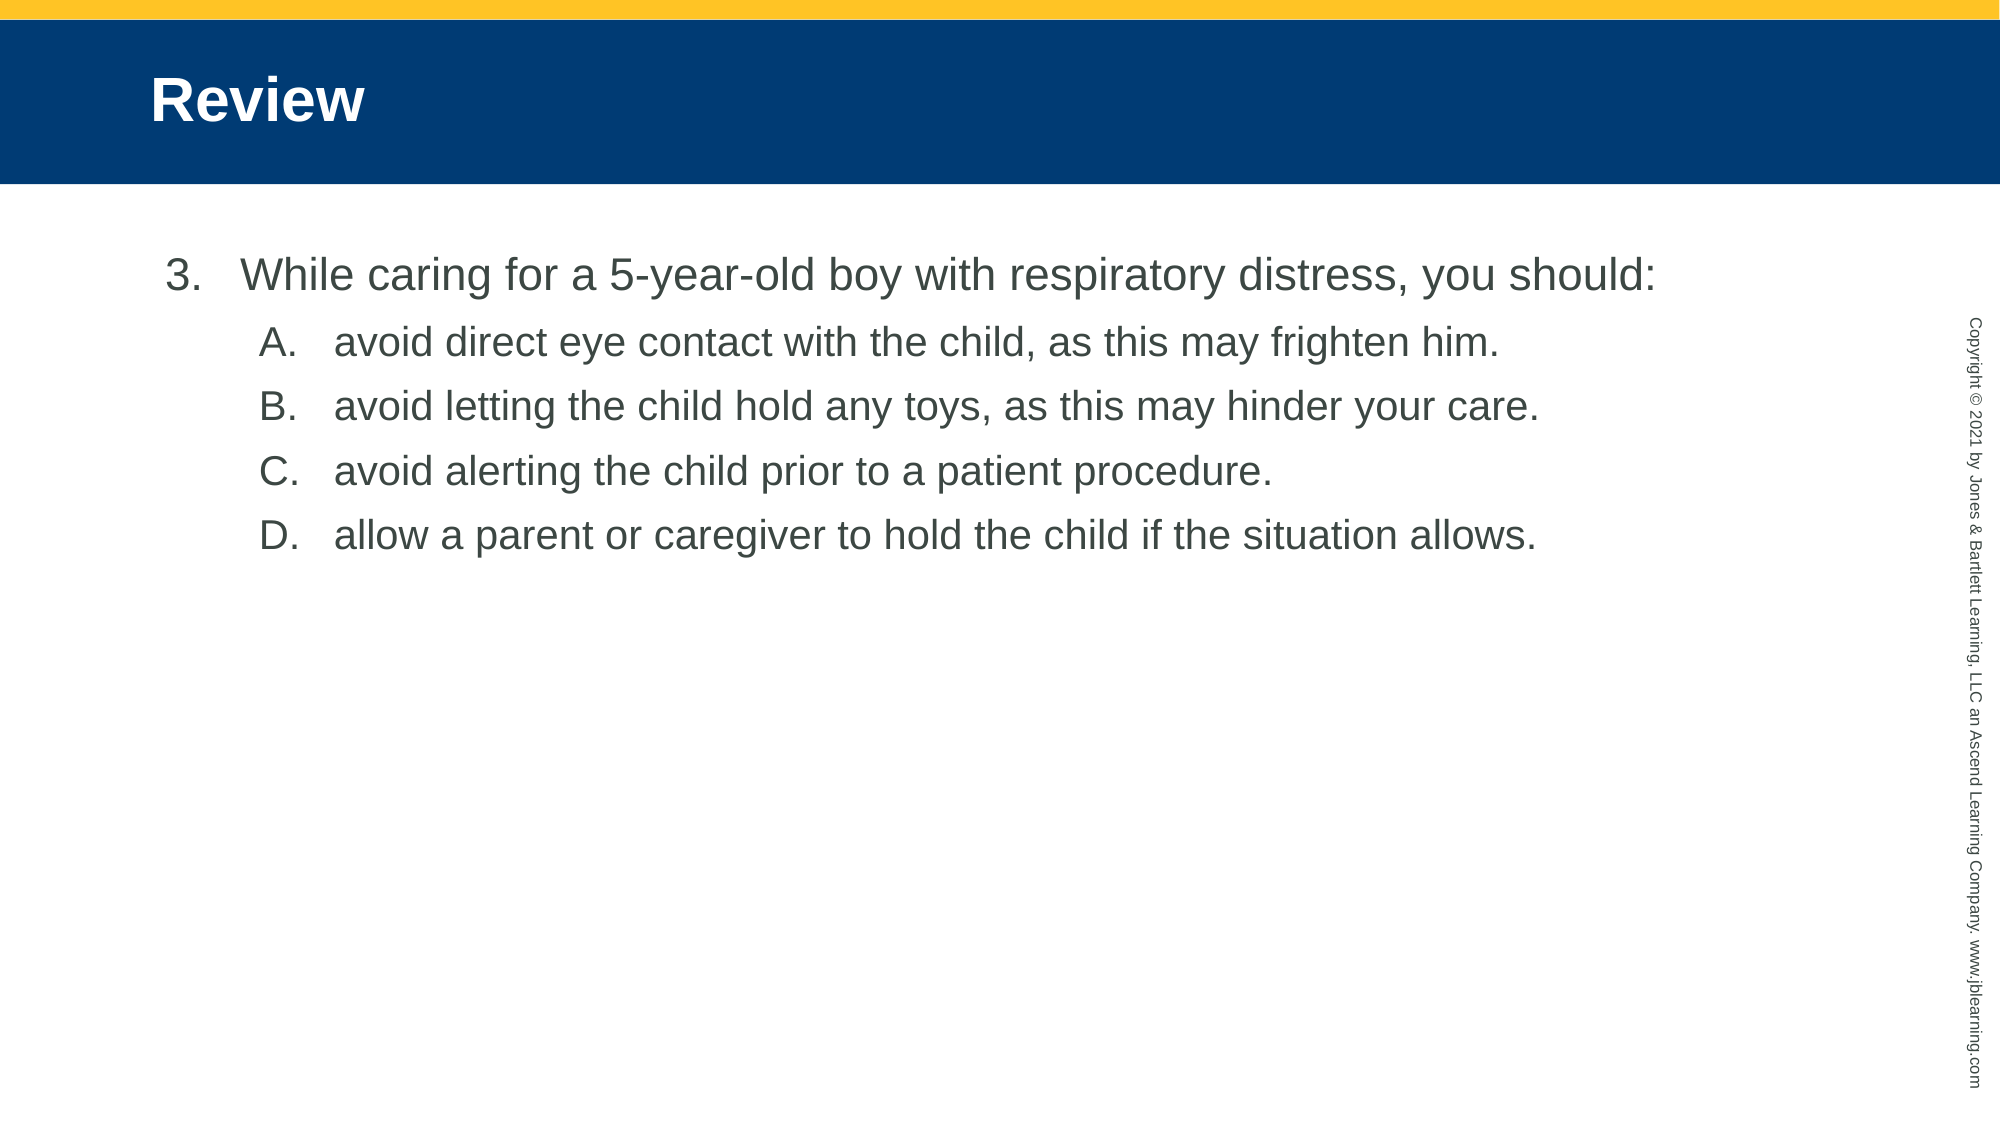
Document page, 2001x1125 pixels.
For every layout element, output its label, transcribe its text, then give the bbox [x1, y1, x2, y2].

title Review [0, 19, 2000, 185]
list While caring for a 5-year-old boy with respiratory distress, you should: avoid direct eye contact with the child, as this may frighten him. avoid letting the child hold any toys, as this may hinder your care. avoid alerting the child prior to a patient procedure. allow a parent or caregiver to hold the child if the situation allows. [150, 237, 1850, 1025]
